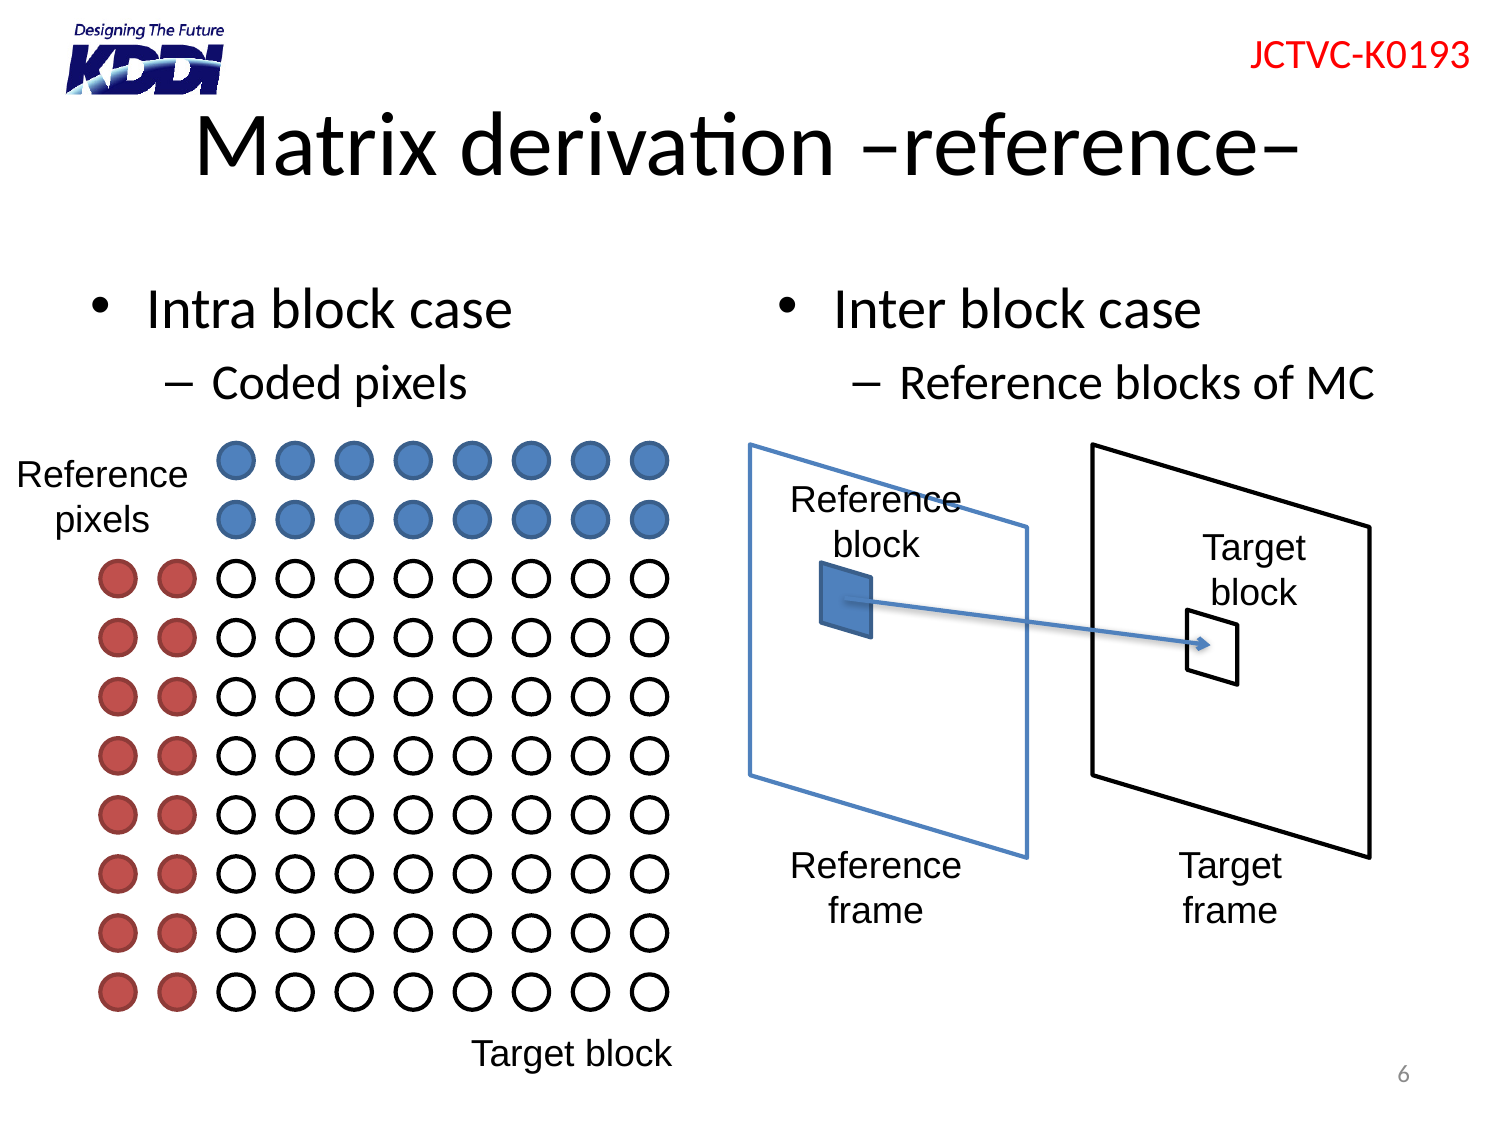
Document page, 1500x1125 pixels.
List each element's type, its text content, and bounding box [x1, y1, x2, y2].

text_box Target block [1187, 515, 1321, 620]
title Matrix derivation –reference– [74, 44, 1426, 233]
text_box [844, 597, 1211, 646]
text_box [100, 442, 668, 1011]
picture [61, 18, 236, 100]
list Inter block case Reference blocks of MC [762, 262, 1426, 1006]
text_box Target frame [1163, 834, 1298, 939]
text_box [747, 442, 762, 781]
text_box Reference frame [774, 834, 978, 939]
slide_number 6 [1074, 1042, 1425, 1103]
list Intra block case Coded pixels [74, 262, 738, 1006]
text_box Target block [456, 1021, 688, 1082]
text_box [818, 573, 874, 631]
text_box Reference pixels [1, 442, 99, 548]
text_box Reference block [774, 467, 978, 573]
text_box [1184, 620, 1240, 687]
